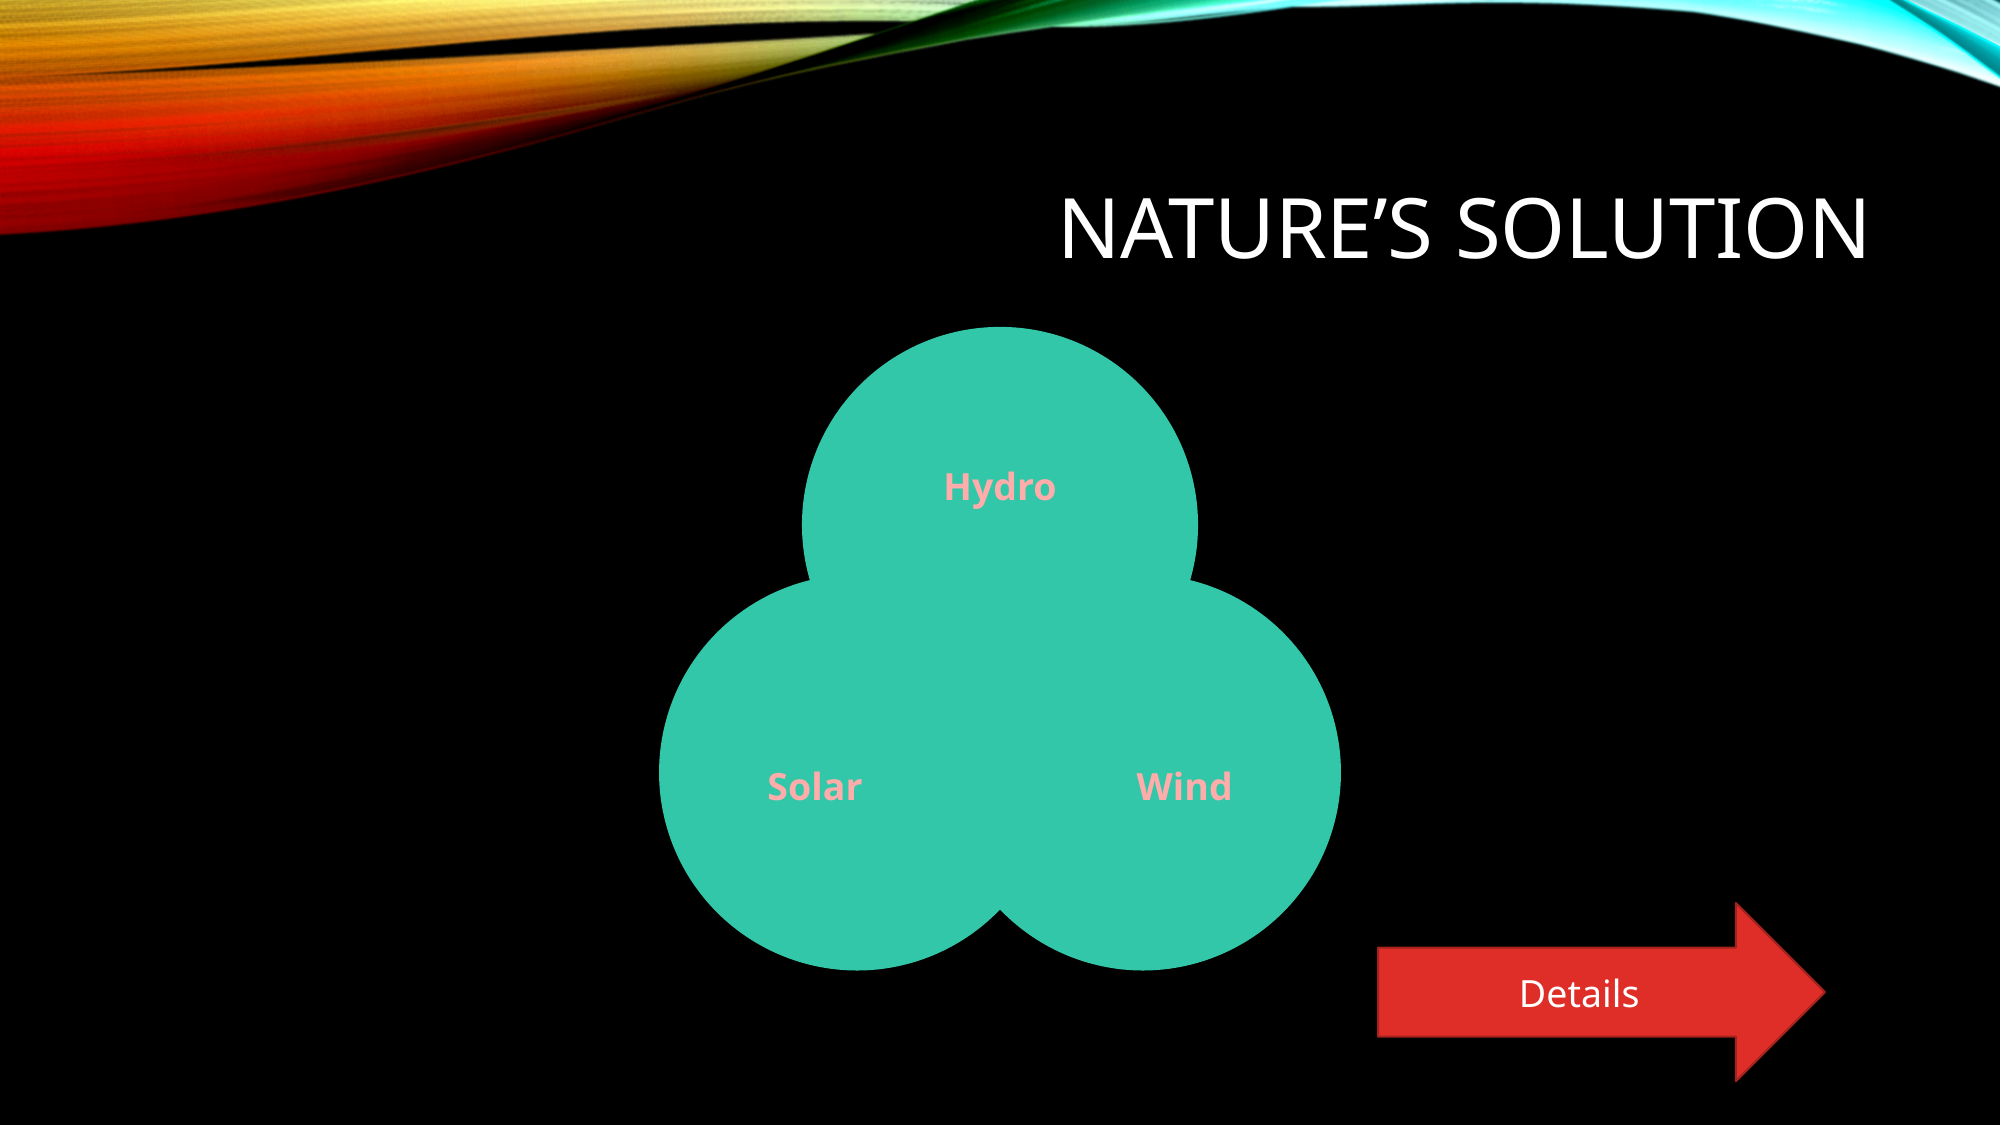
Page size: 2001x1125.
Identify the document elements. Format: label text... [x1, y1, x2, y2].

picture [0, 0, 2000, 237]
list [112, 359, 1888, 1021]
text_box Details [1377, 1021, 1798, 1083]
title Nature’s solution [474, 125, 1888, 338]
